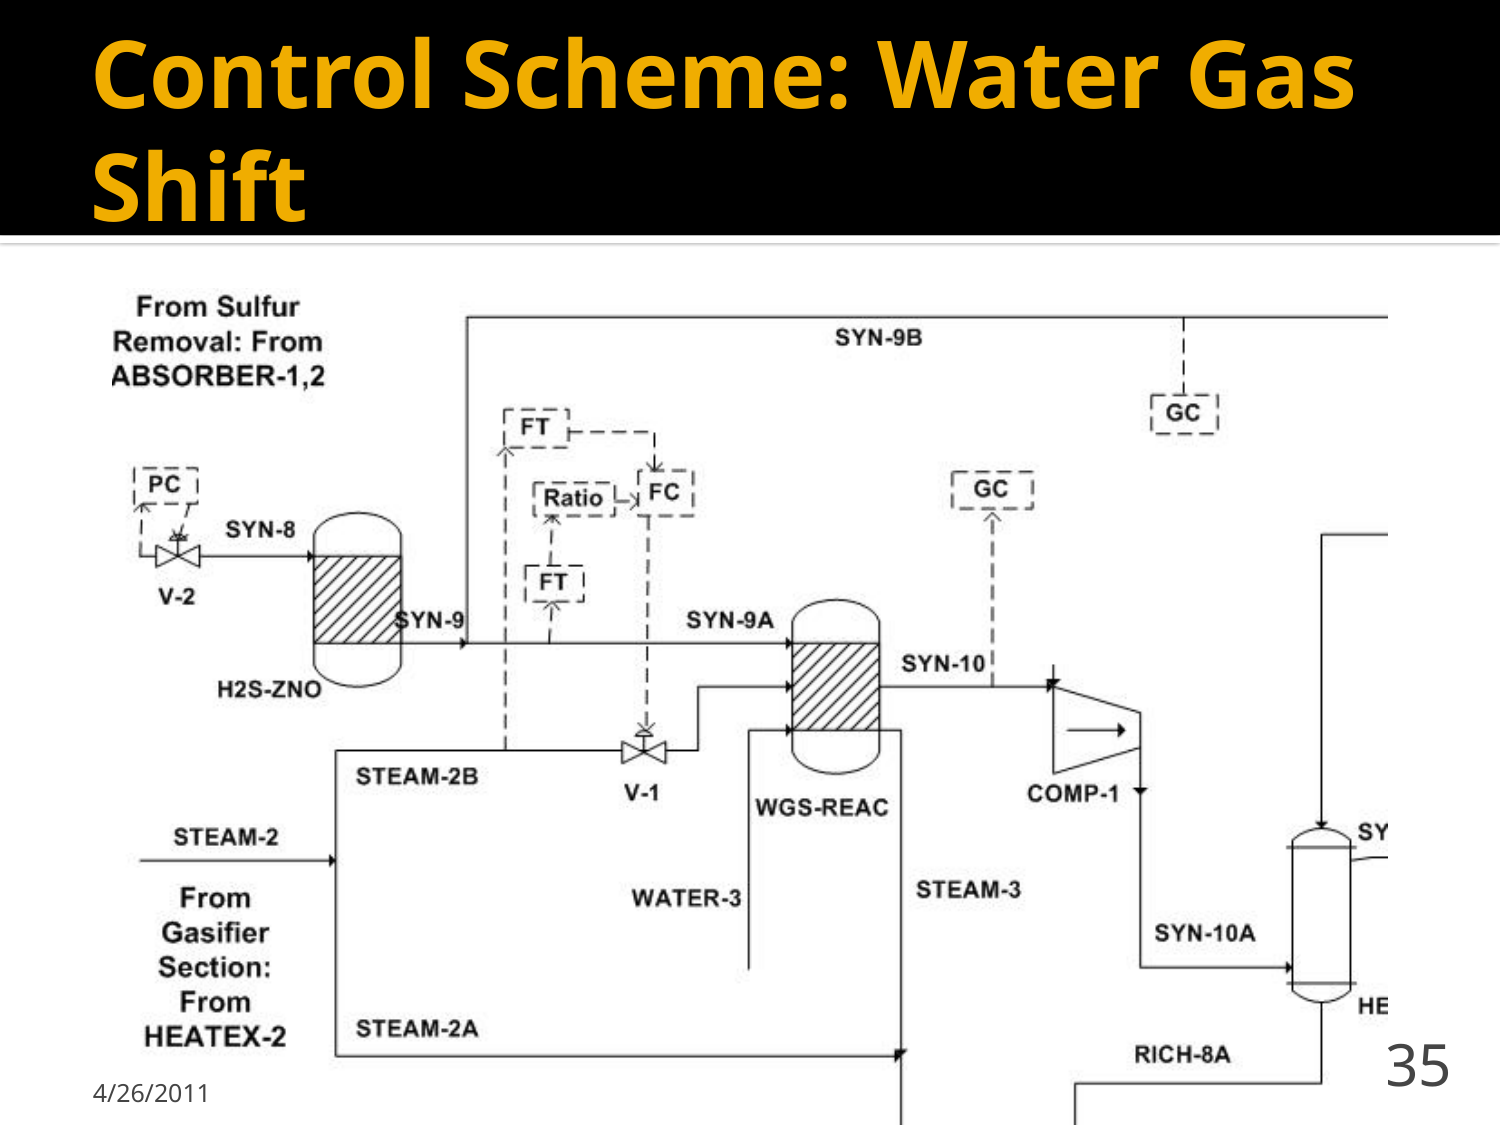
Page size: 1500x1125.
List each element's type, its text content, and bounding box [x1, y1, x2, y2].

title Control Scheme: Water Gas Shift [75, 24, 1425, 231]
slide_number 35 [1394, 1062, 1467, 1108]
picture [112, 288, 1388, 1125]
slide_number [75, 1062, 106, 1108]
